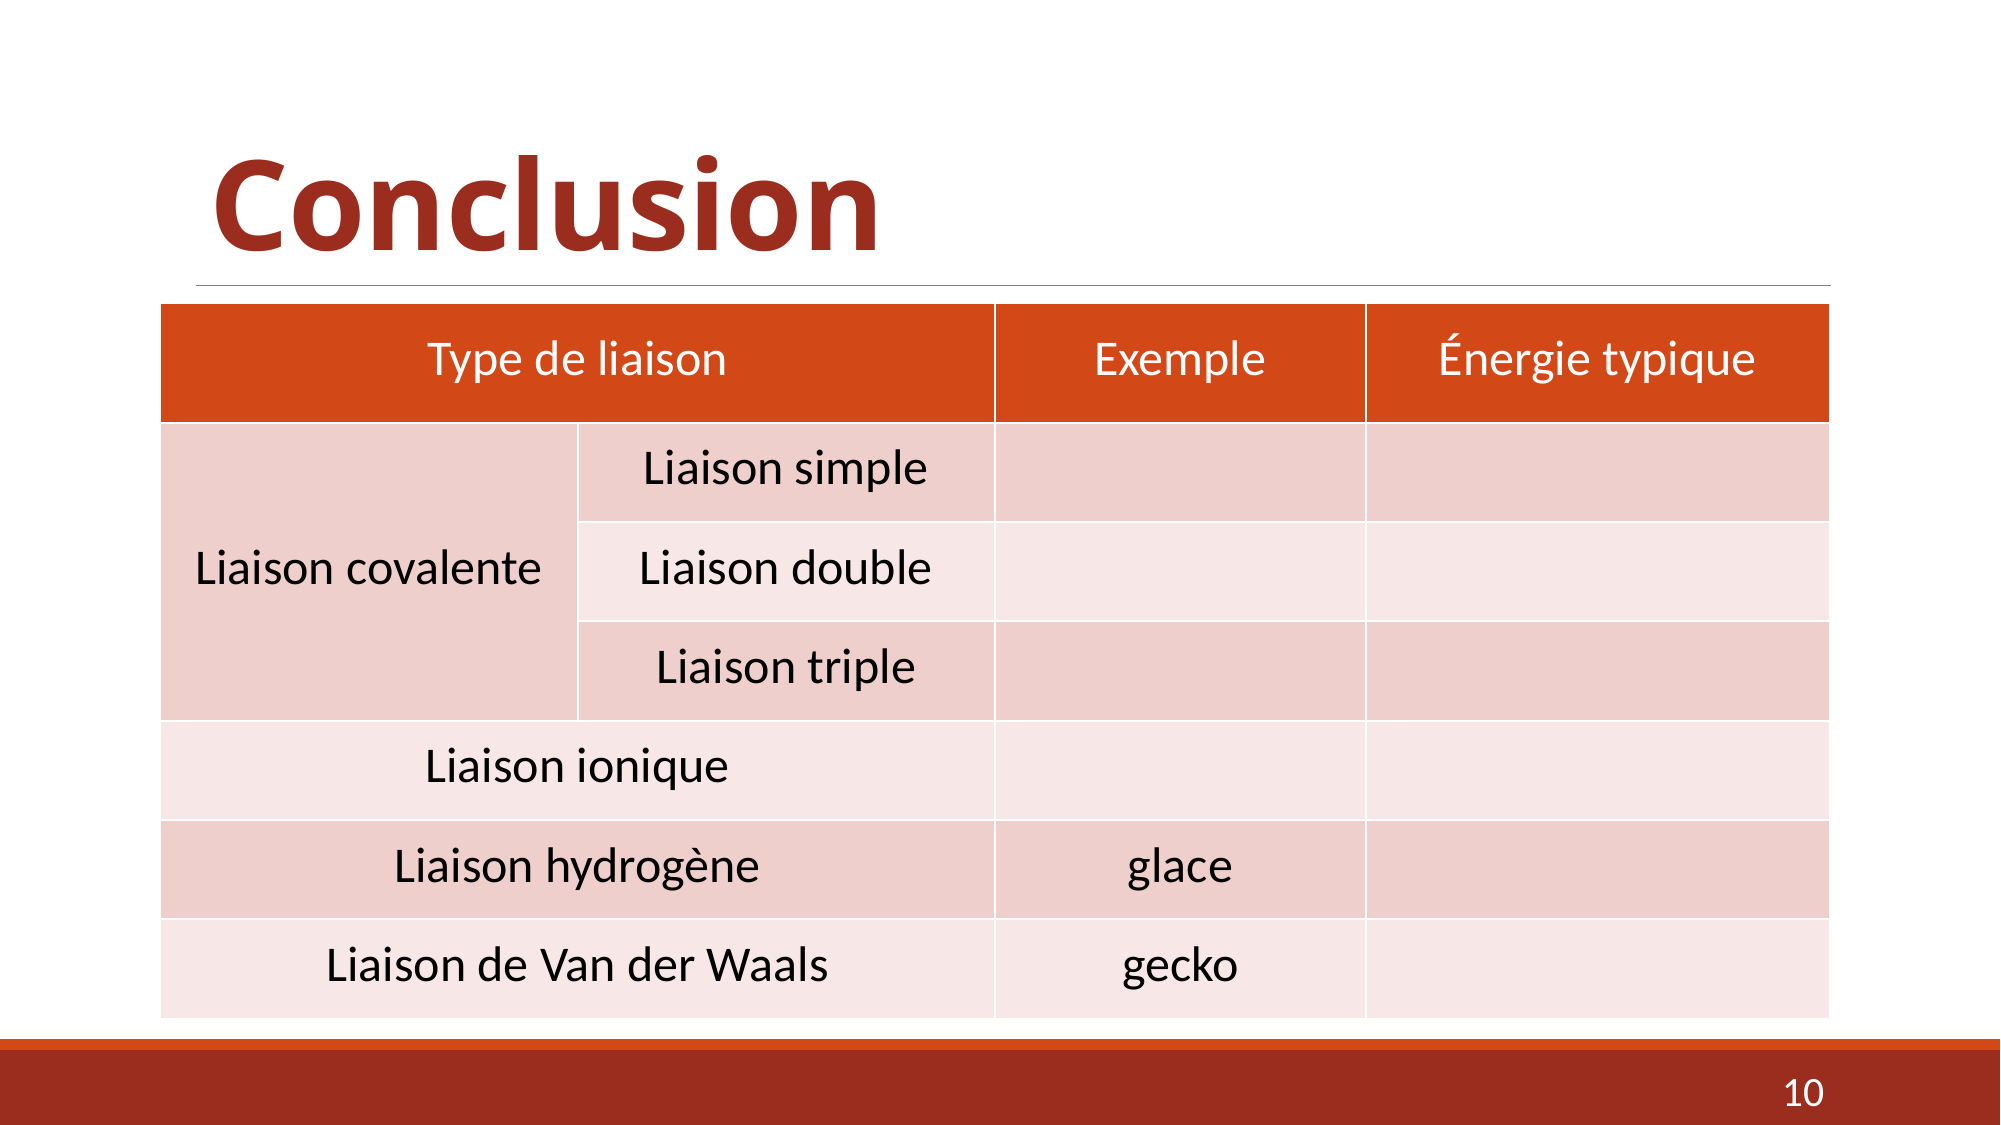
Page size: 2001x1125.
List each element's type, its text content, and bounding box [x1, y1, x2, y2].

title Conclusion [194, 45, 1960, 284]
slide_number 10 [1624, 1059, 1840, 1120]
